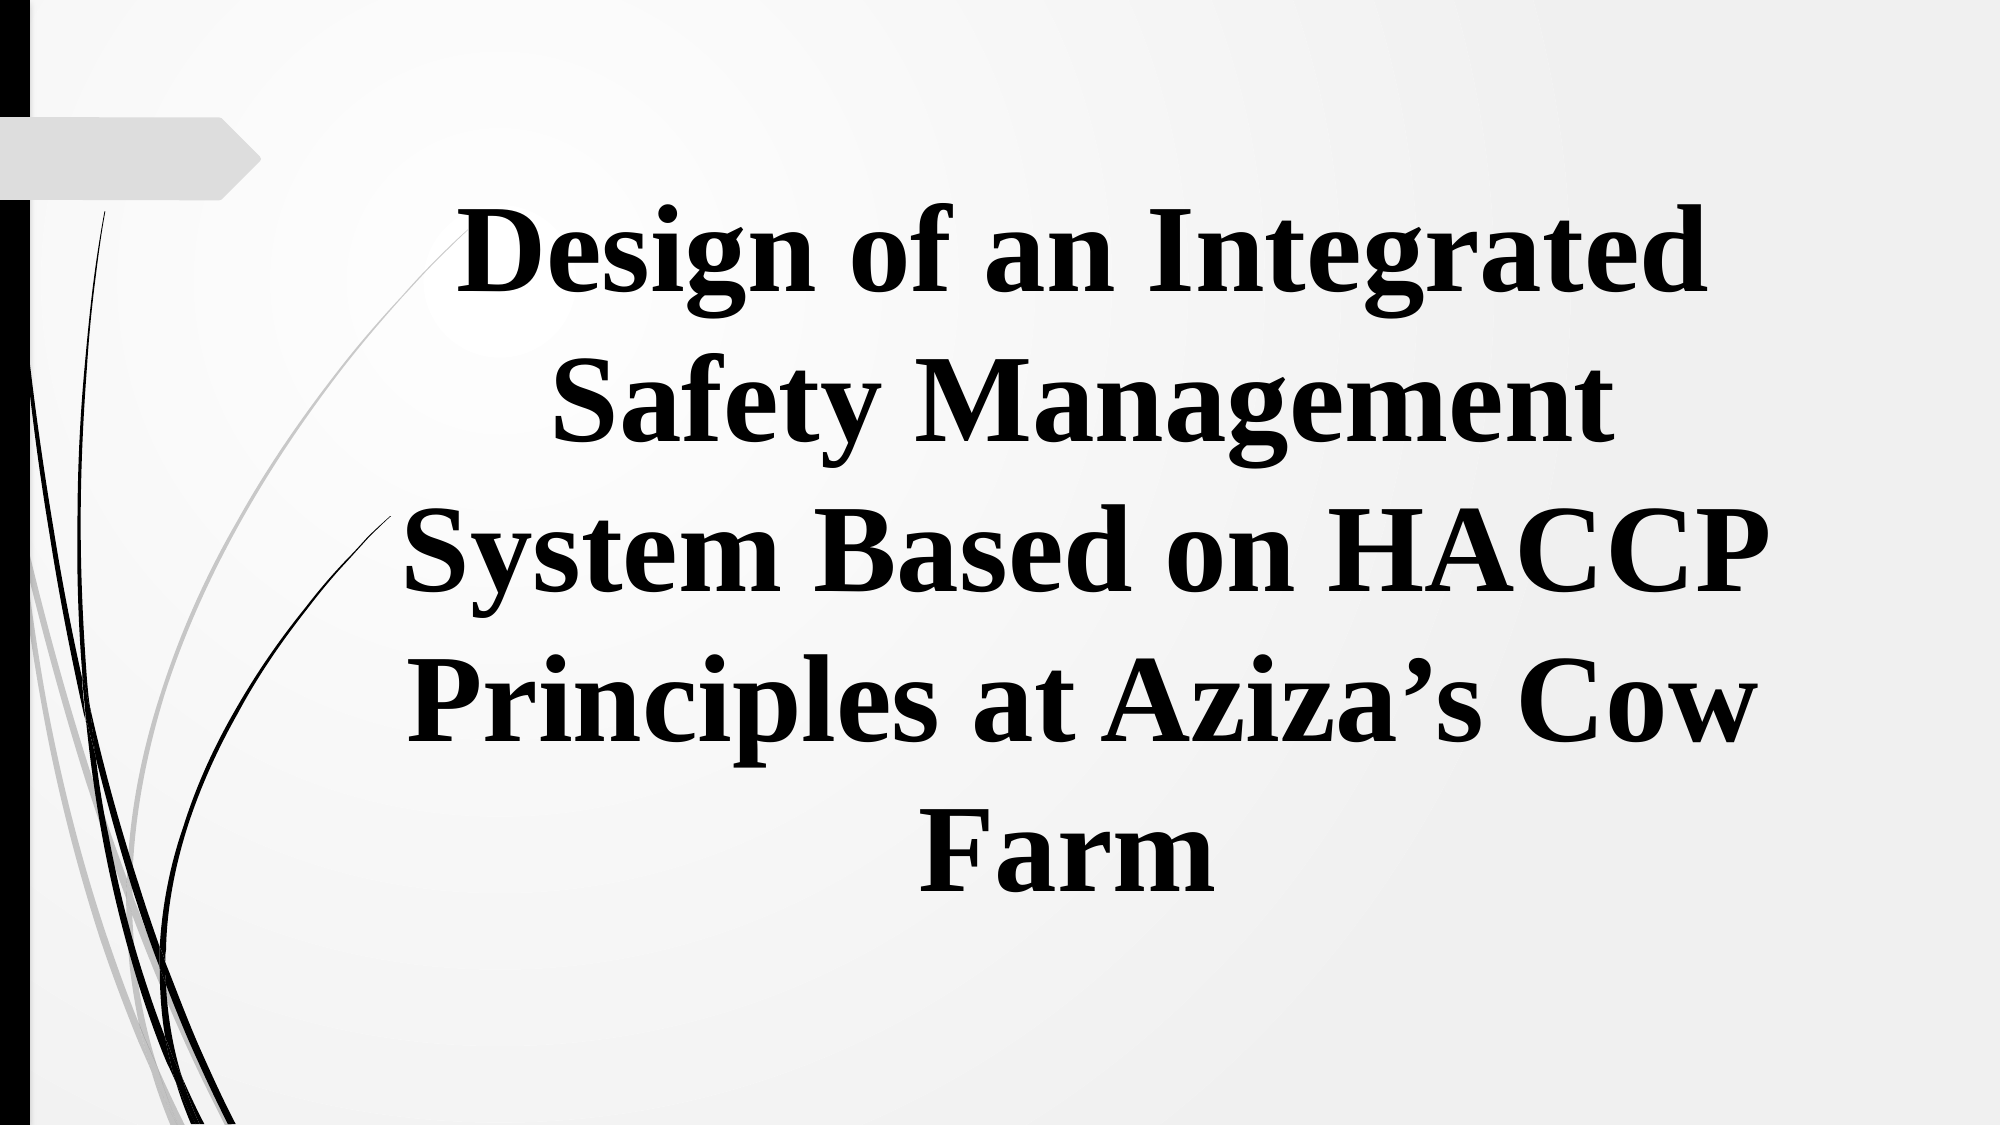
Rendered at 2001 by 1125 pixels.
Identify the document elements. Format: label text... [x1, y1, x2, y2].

title Design of an Integrated Safety Management System Based on HACCP Principles at Aziza’s Cow Farm [352, 158, 1815, 947]
